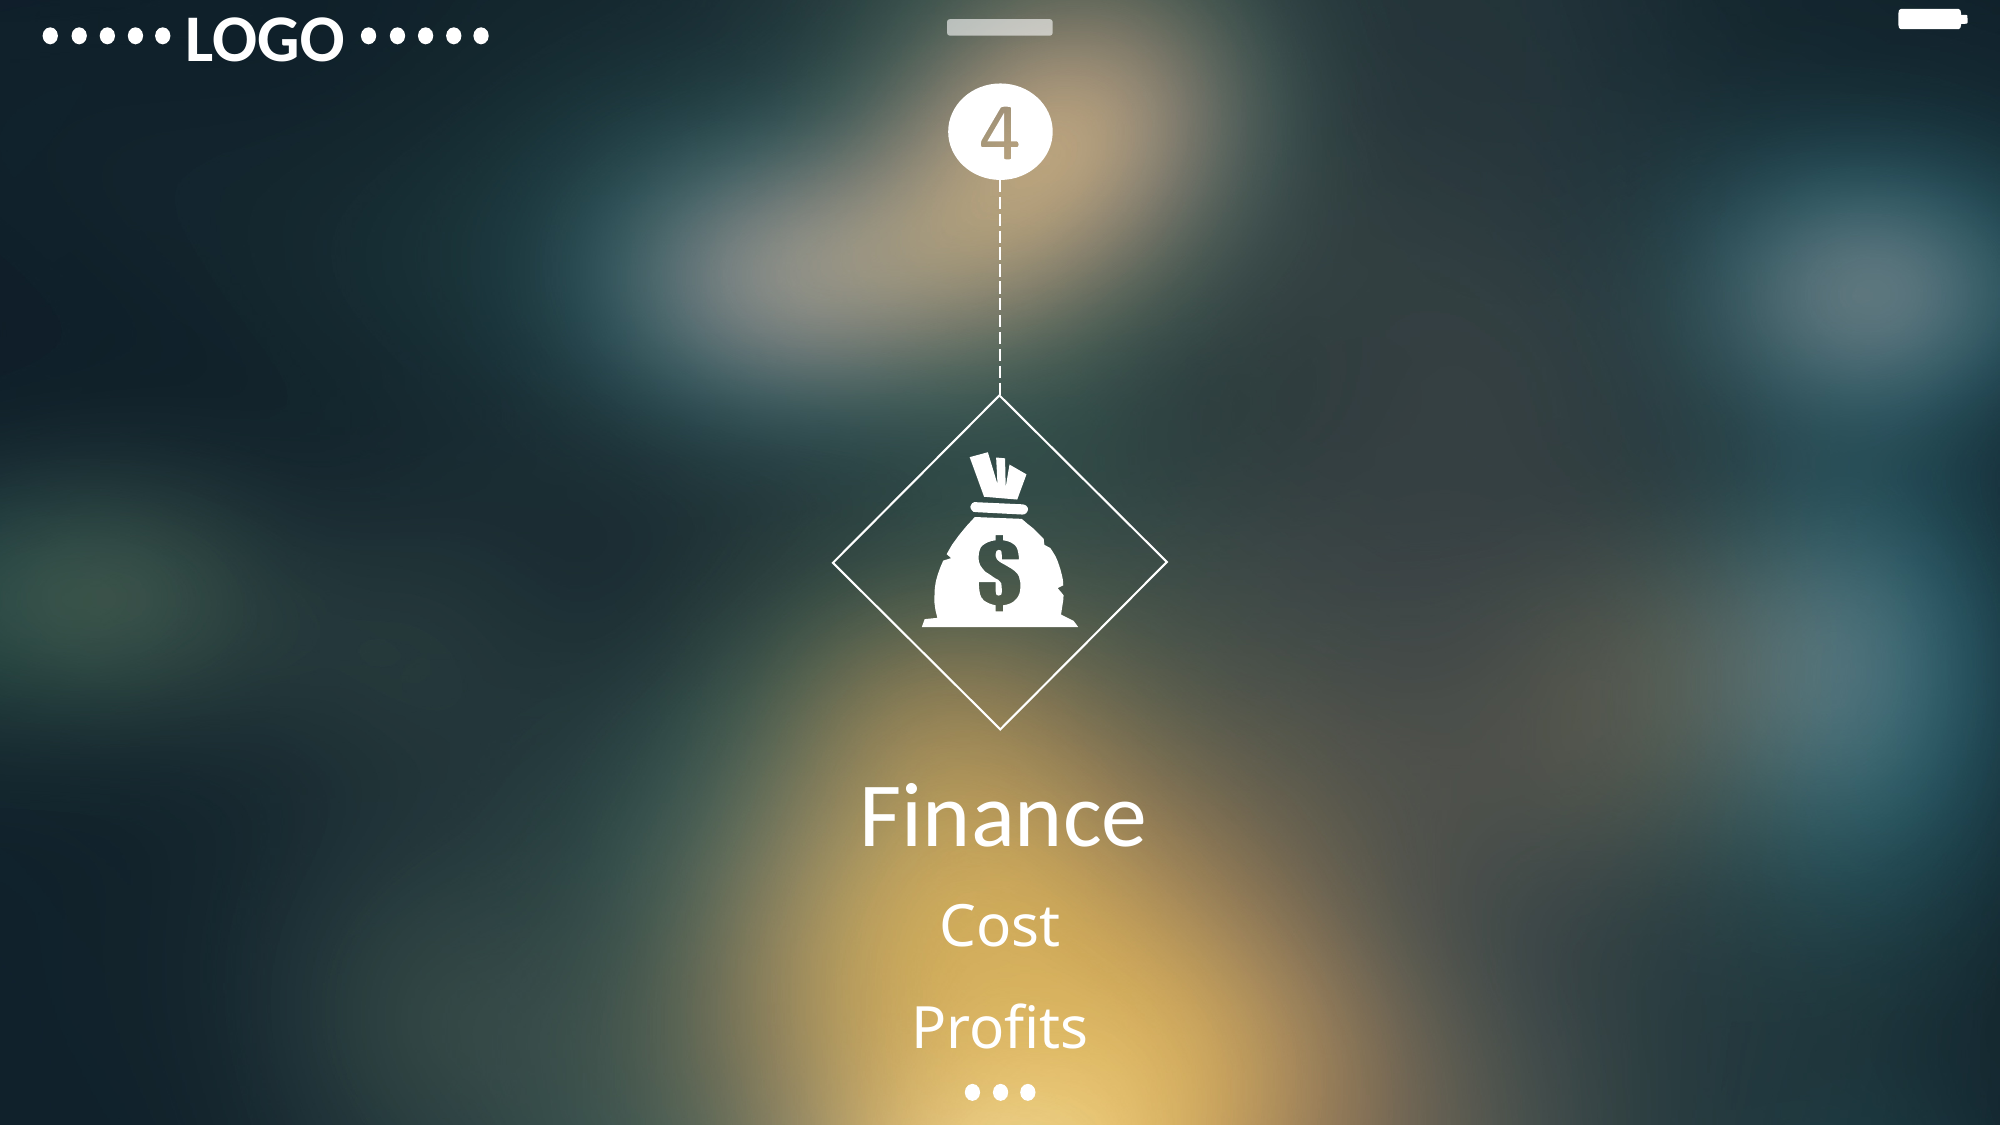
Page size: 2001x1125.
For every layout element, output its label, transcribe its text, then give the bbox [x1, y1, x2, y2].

text_box [921, 517, 1079, 628]
text_box [445, 26, 463, 46]
text_box [991, 1082, 1010, 1102]
text_box [945, 18, 1054, 37]
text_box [1899, 9, 1968, 29]
text_box [388, 26, 407, 46]
text_box [154, 26, 170, 46]
picture [0, 0, 2000, 1125]
text_box Finance [845, 747, 1164, 872]
text_box Cost [924, 881, 1076, 966]
text_box [970, 502, 1029, 515]
text_box [1019, 1082, 1037, 1102]
text_box [70, 26, 88, 46]
text_box [963, 1082, 982, 1102]
text_box [98, 26, 117, 46]
text_box [359, 26, 378, 46]
text_box [969, 452, 1027, 500]
text_box Profits [896, 982, 1104, 1068]
text_box [41, 26, 59, 46]
text_box LOGO [170, 0, 365, 83]
text_box [948, 83, 1053, 180]
text_box [126, 26, 145, 46]
text_box [831, 394, 1169, 731]
text_box [472, 26, 490, 46]
text_box [416, 26, 435, 46]
